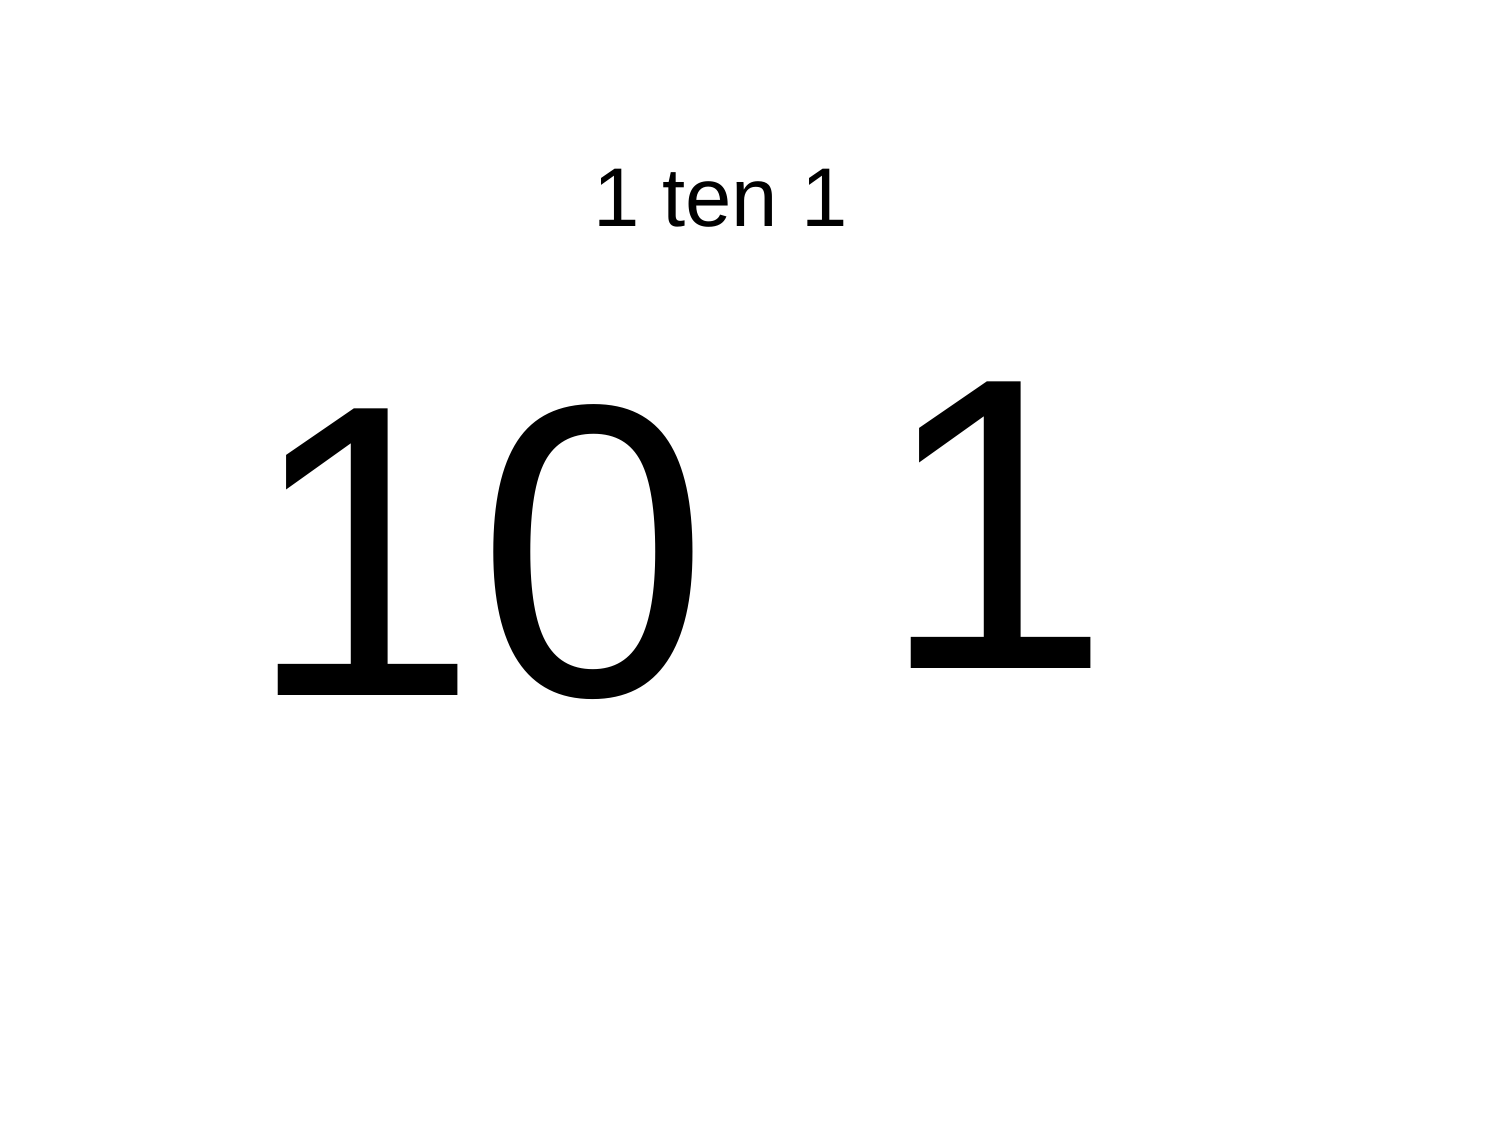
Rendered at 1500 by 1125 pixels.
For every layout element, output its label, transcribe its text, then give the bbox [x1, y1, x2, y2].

text_box 1 [865, 251, 1219, 760]
text_box 1 ten 1 [133, 136, 1308, 251]
text_box 10 [231, 271, 759, 786]
